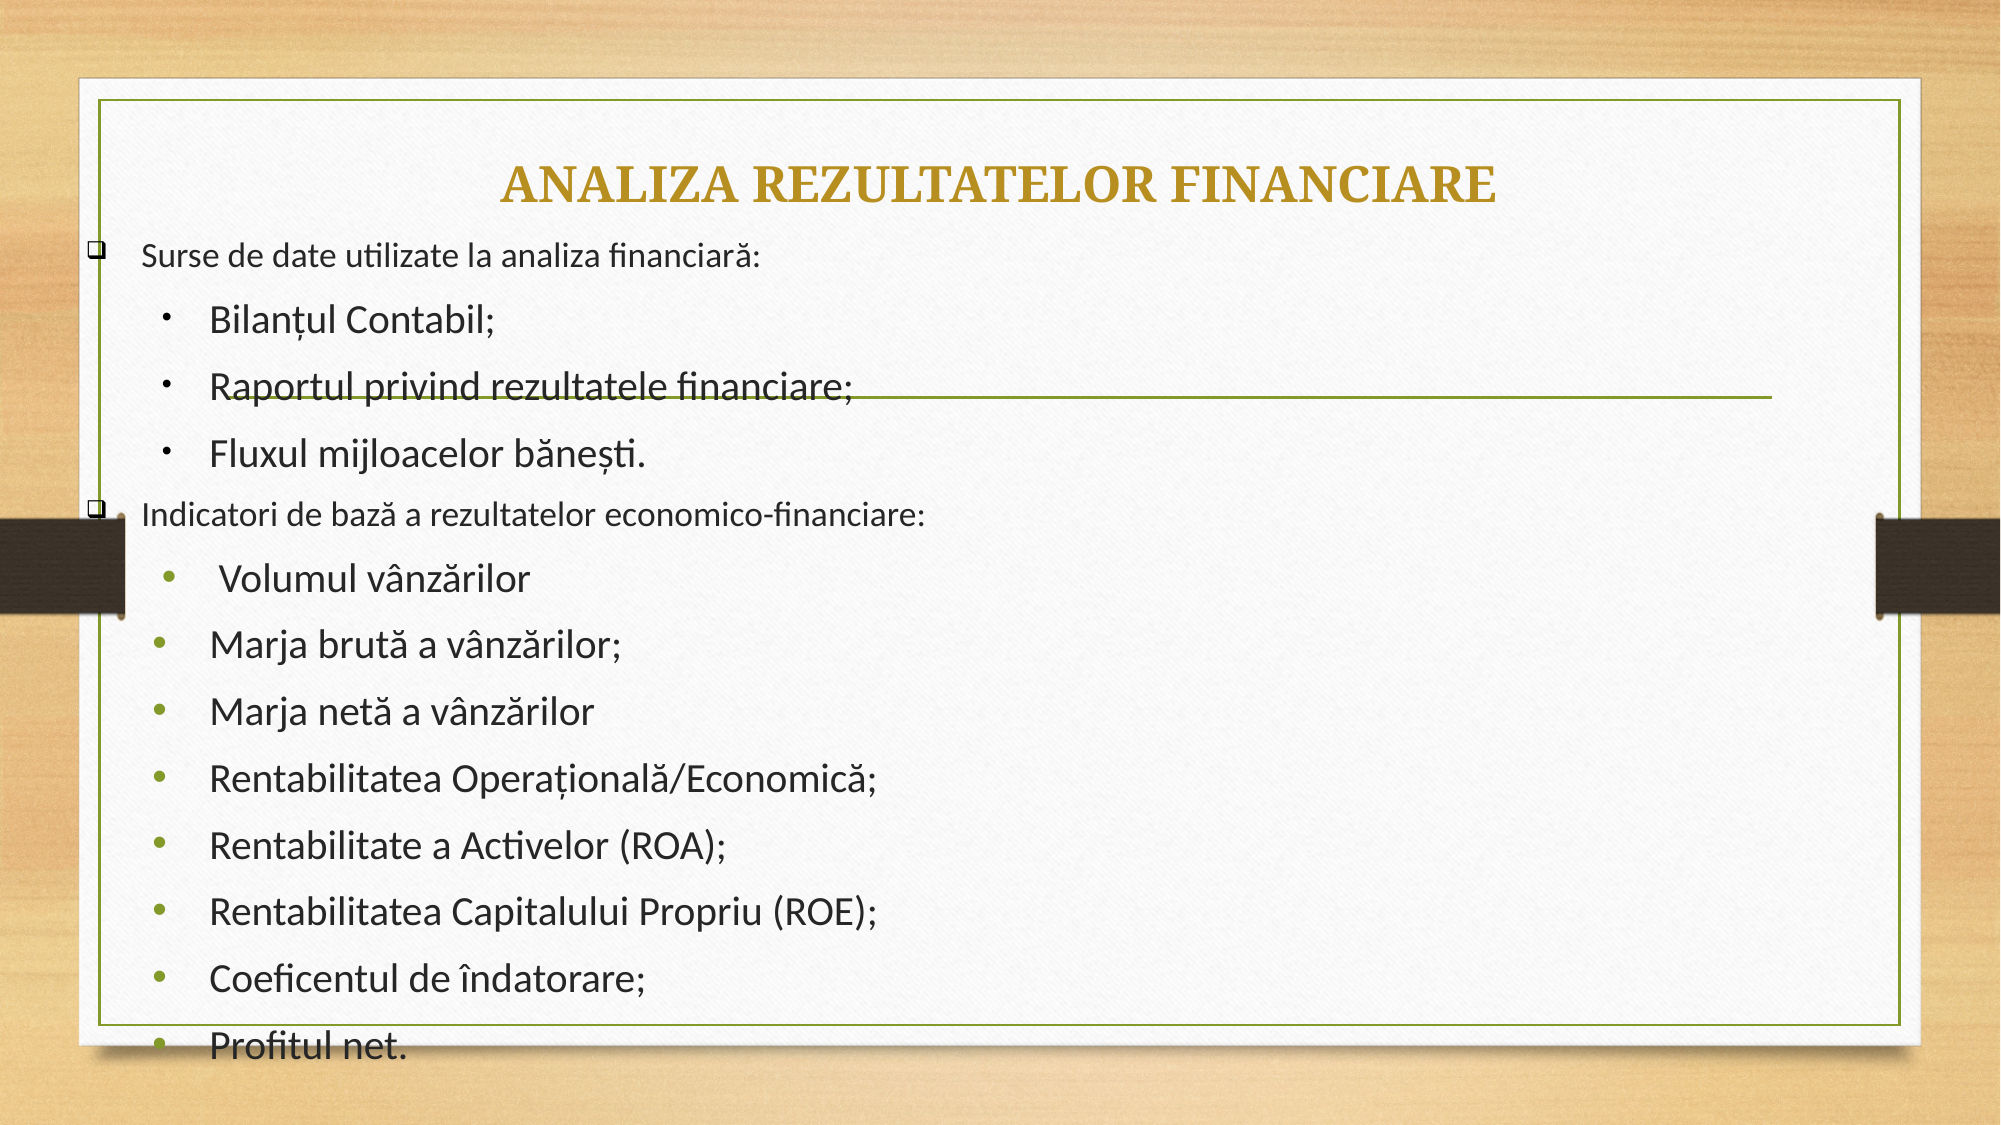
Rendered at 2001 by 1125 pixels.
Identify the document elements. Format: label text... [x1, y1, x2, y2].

list Surse de date utilizate la analiza financiară: Bilanțul Contabil; Raportul privind rezultatele financiare; Fluxul mijloacelor băneşti. Indicatori de bază a rezultatelor economico-financiare: Volumul vânzărilor Marja brută a vânzărilor; Marja netă a vânzărilor Rentabilitatea Operațională/Economică; Rentabilitate a Activelor (ROA); Rentabilitatea Capitalului Propriu (ROE); Coeficentul de îndatorare; Profitul net. [70, 224, 1900, 1078]
picture [0, 0, 2001, 1125]
text_box ANALIZA REZULTATELOR FINANCIARE [485, 144, 1525, 220]
